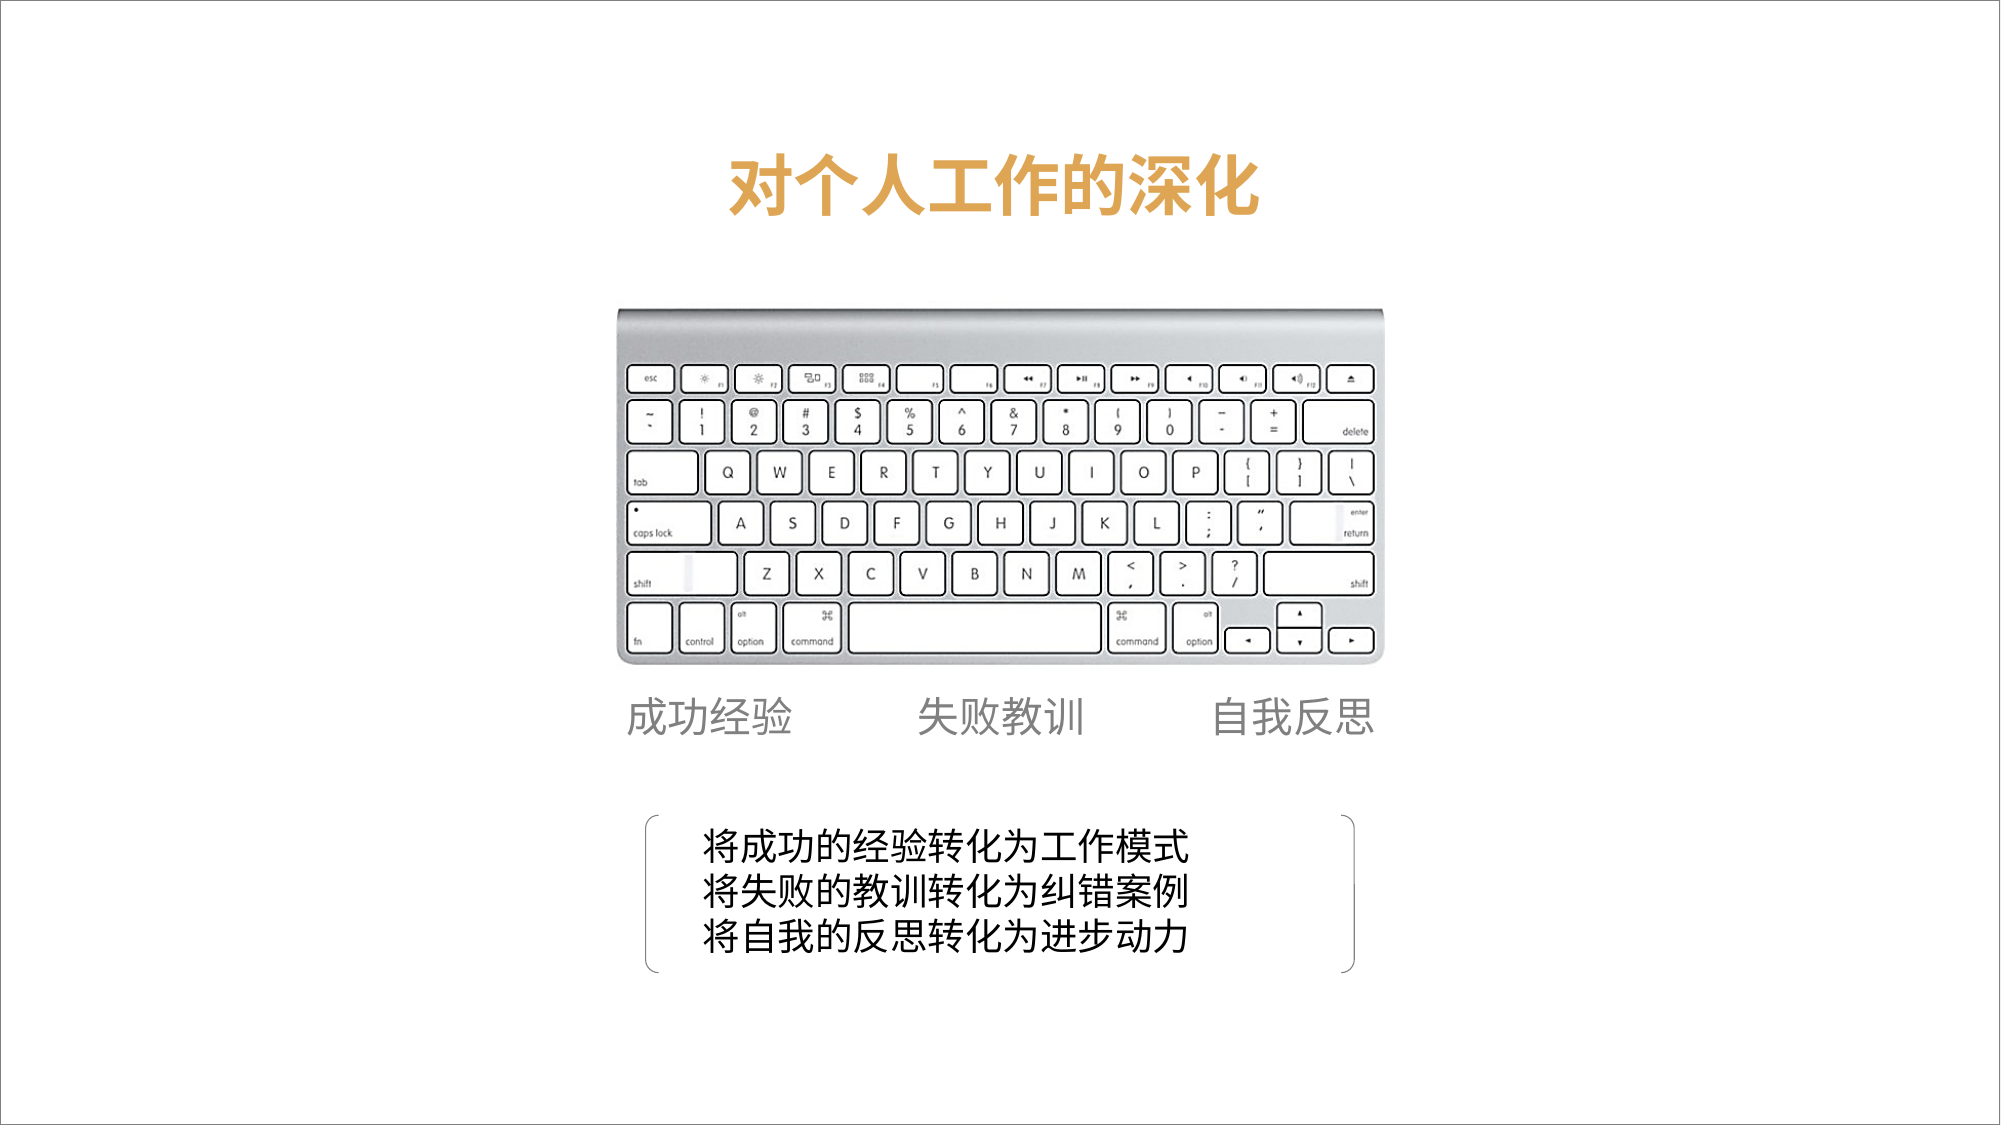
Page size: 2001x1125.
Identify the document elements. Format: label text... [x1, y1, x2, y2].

text_box 自我反思 [1194, 683, 1392, 749]
text_box 失败教训 [903, 711, 1100, 749]
text_box 成功经验 [611, 683, 809, 749]
text_box 对个人工作的深化 [712, 136, 1289, 231]
picture [616, 284, 1385, 711]
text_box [645, 815, 1355, 973]
